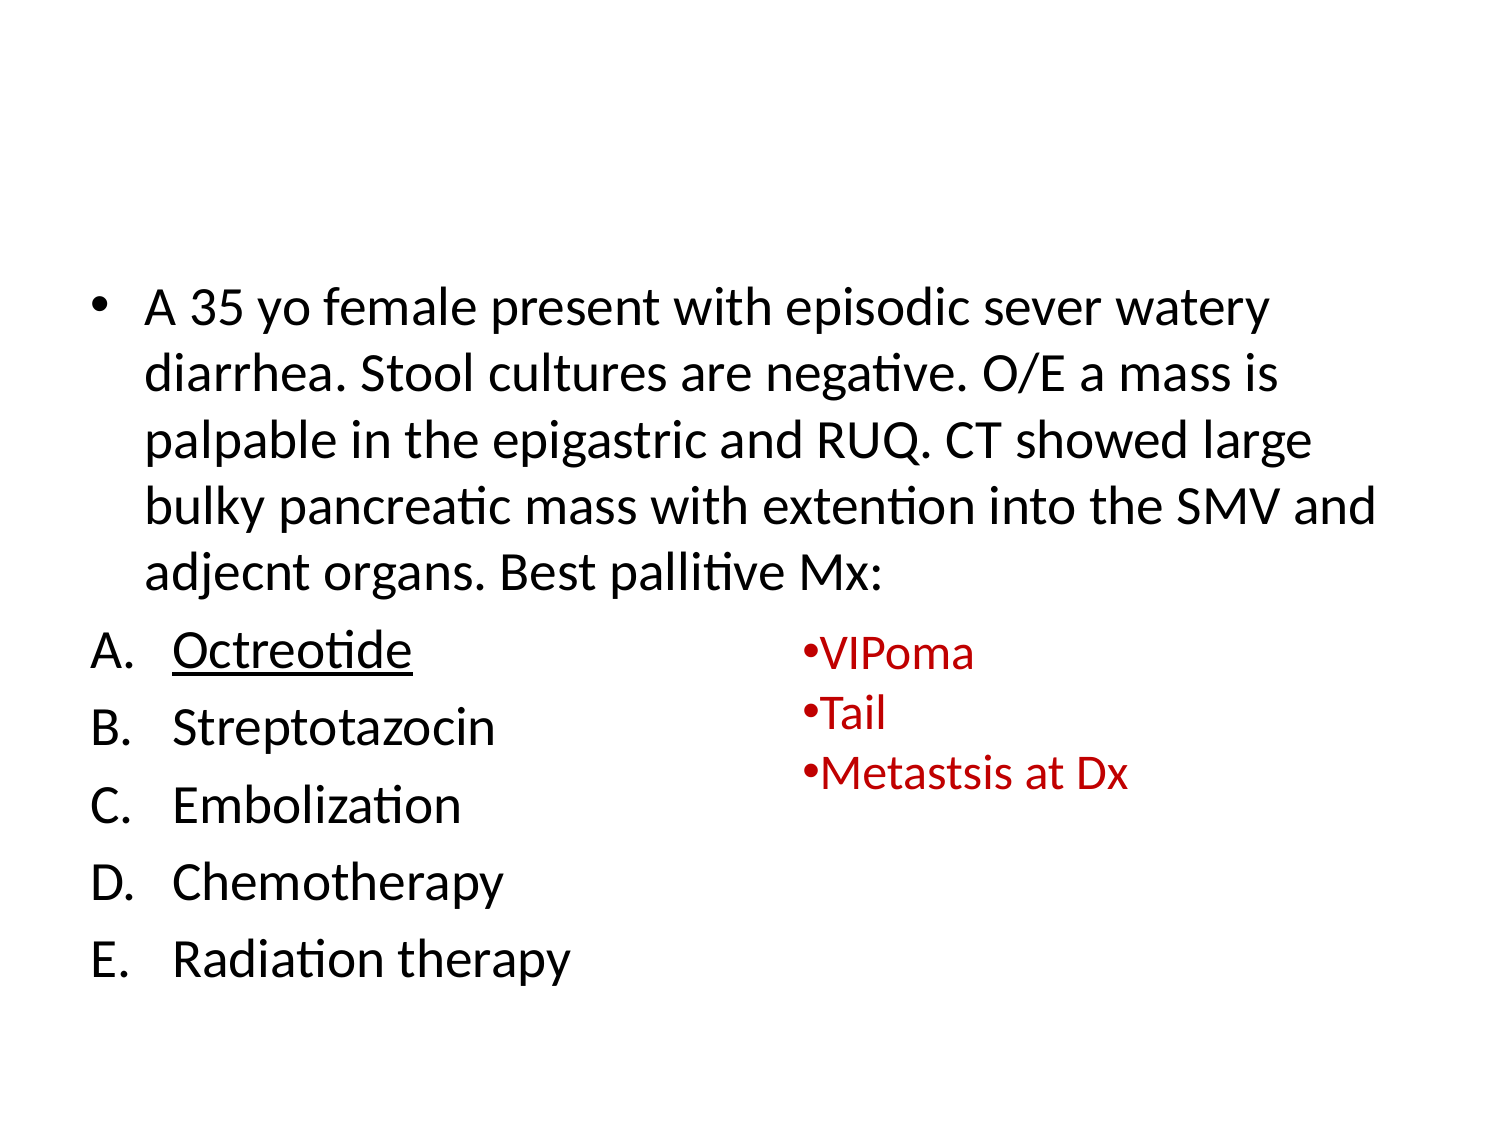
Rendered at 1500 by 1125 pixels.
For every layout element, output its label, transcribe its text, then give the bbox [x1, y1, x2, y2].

text_box VIPoma Tail Metastsis at Dx [787, 612, 1263, 808]
list A 35 yo female present with episodic sever watery diarrhea. Stool cultures are negative. O/E a mass is palpable in the epigastric and RUQ. CT showed large bulky pancreatic mass with extention into the SMV and adjecnt organs. Best pallitive Mx: Octreotide Streptotazocin Embolization Chemotherapy Radiation therapy [75, 262, 1425, 1005]
